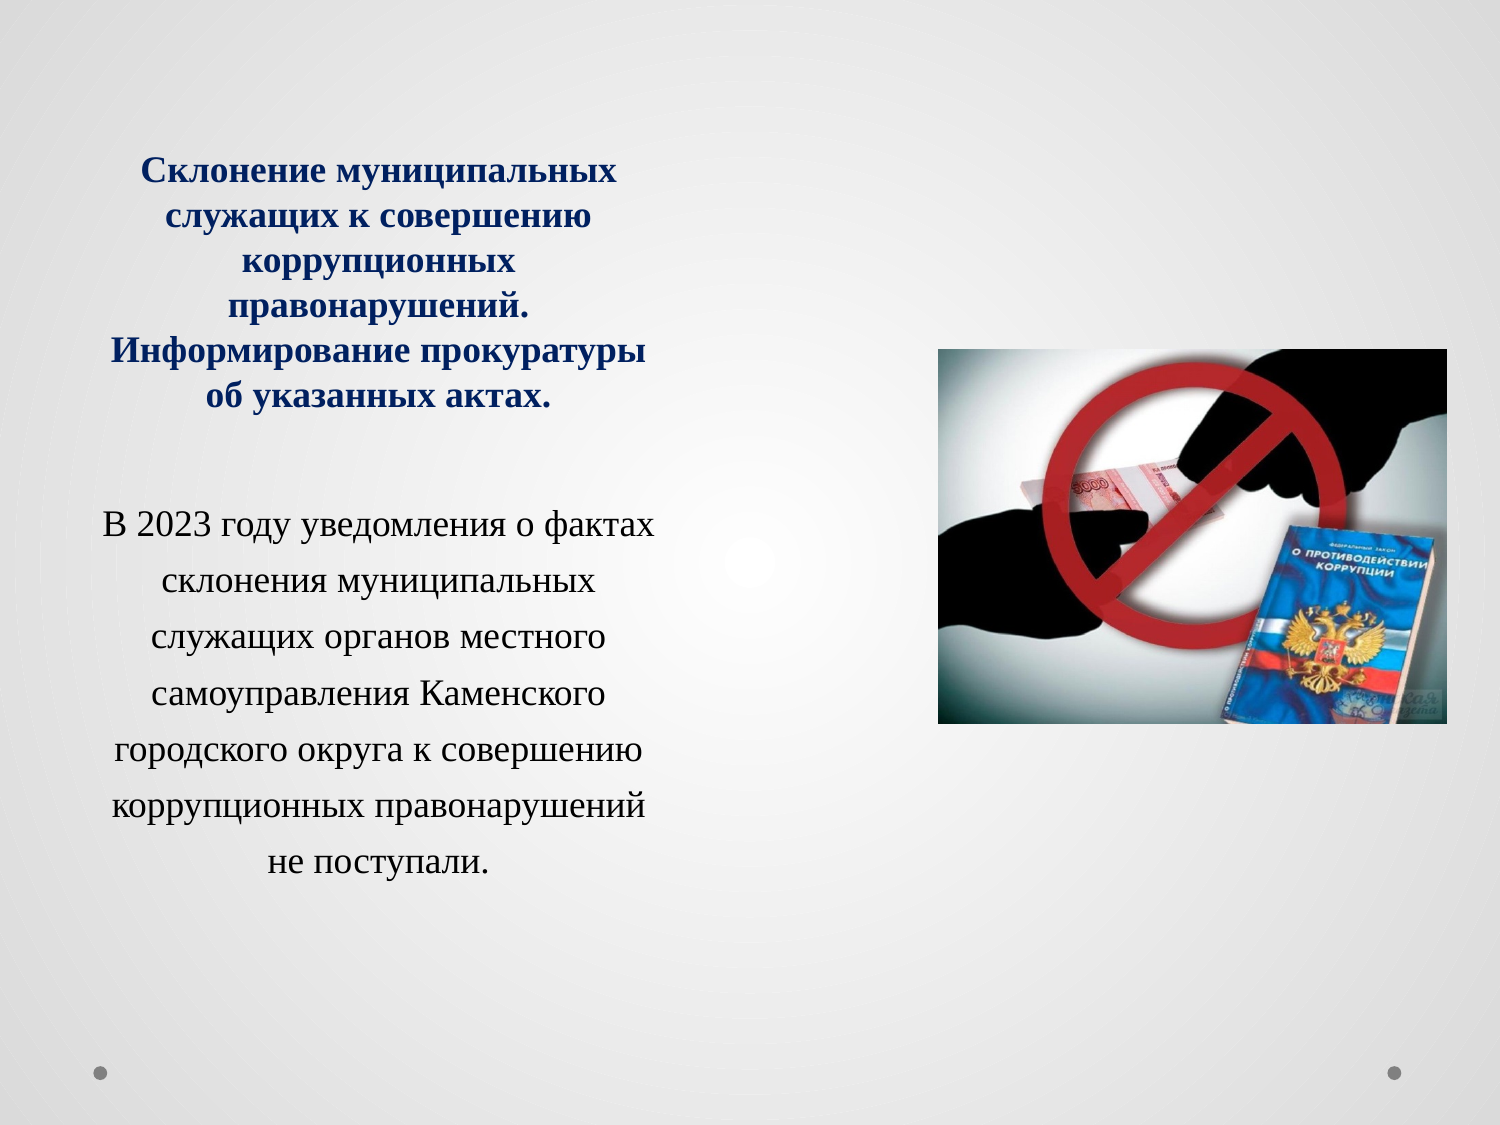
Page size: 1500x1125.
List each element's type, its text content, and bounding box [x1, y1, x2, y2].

title Склонение муниципальных служащих к совершению коррупционных правонарушений. Информирование прокуратуры об указанных актах. [81, 99, 677, 468]
list В 2023 году уведомления о фактах склонения муниципальных служащих органов местного самоуправления Каменского городского округа к совершению коррупционных правонарушений не поступали. [81, 479, 677, 894]
picture [938, 349, 1448, 724]
